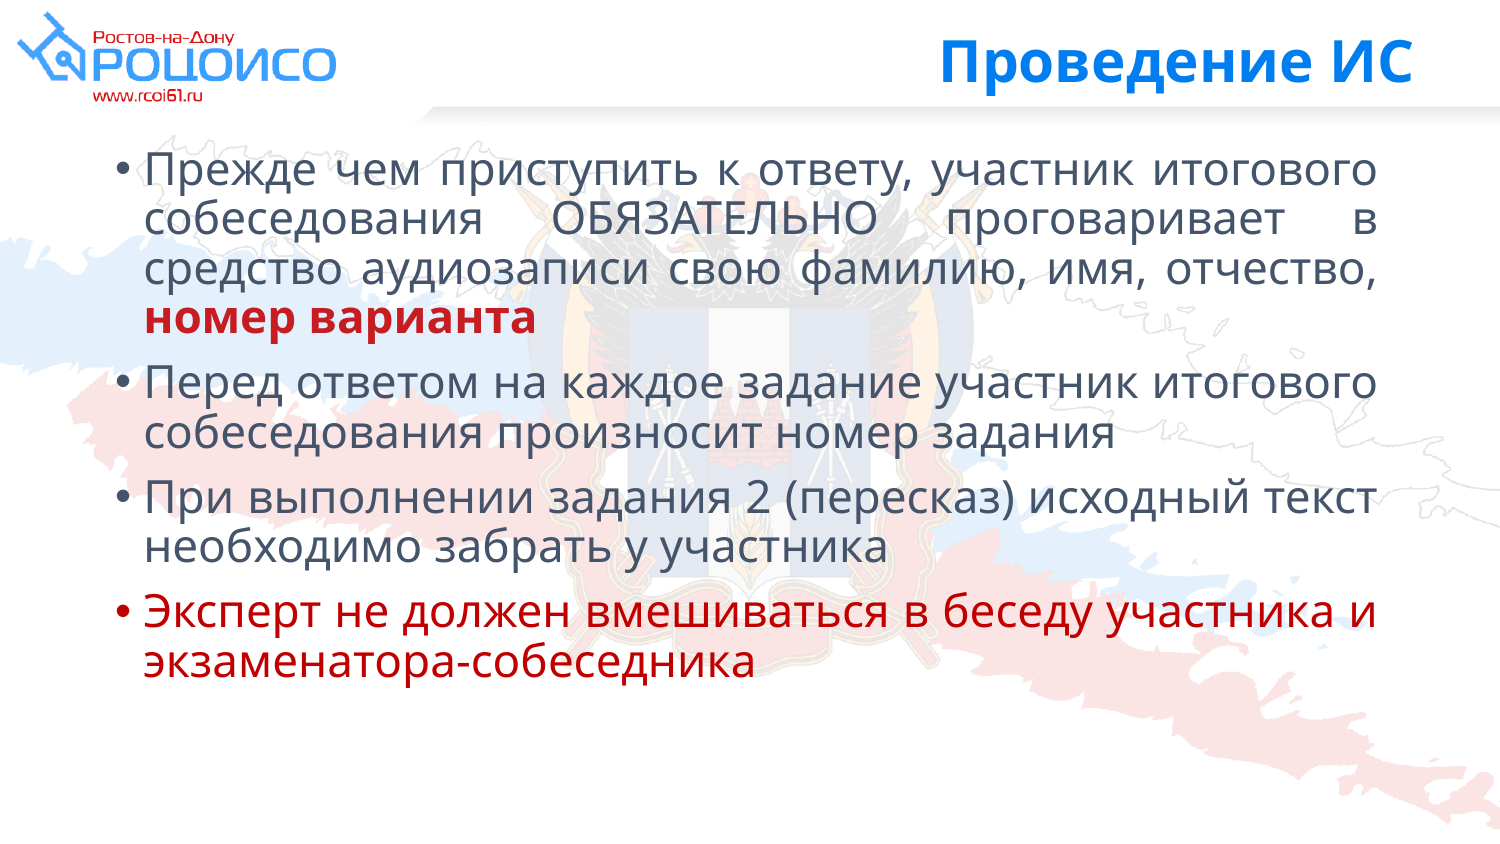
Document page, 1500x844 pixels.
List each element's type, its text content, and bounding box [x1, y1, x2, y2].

picture [0, 0, 1500, 844]
list Прежде чем приступить к ответу, участник итогового собеседования ОБЯЗАТЕЛЬНО проговаривает в средство аудиозаписи свою фамилию, имя, отчество, номер варианта Перед ответом на каждое задание участник итогового собеседования произносит номер задания При выполнении задания 2 (пересказ) исходный текст необходимо забрать у участника Эксперт не должен вмешиваться в беседу участника и экзаменатора-собеседника [100, 138, 1395, 722]
title Проведение ИС [135, 20, 1430, 107]
